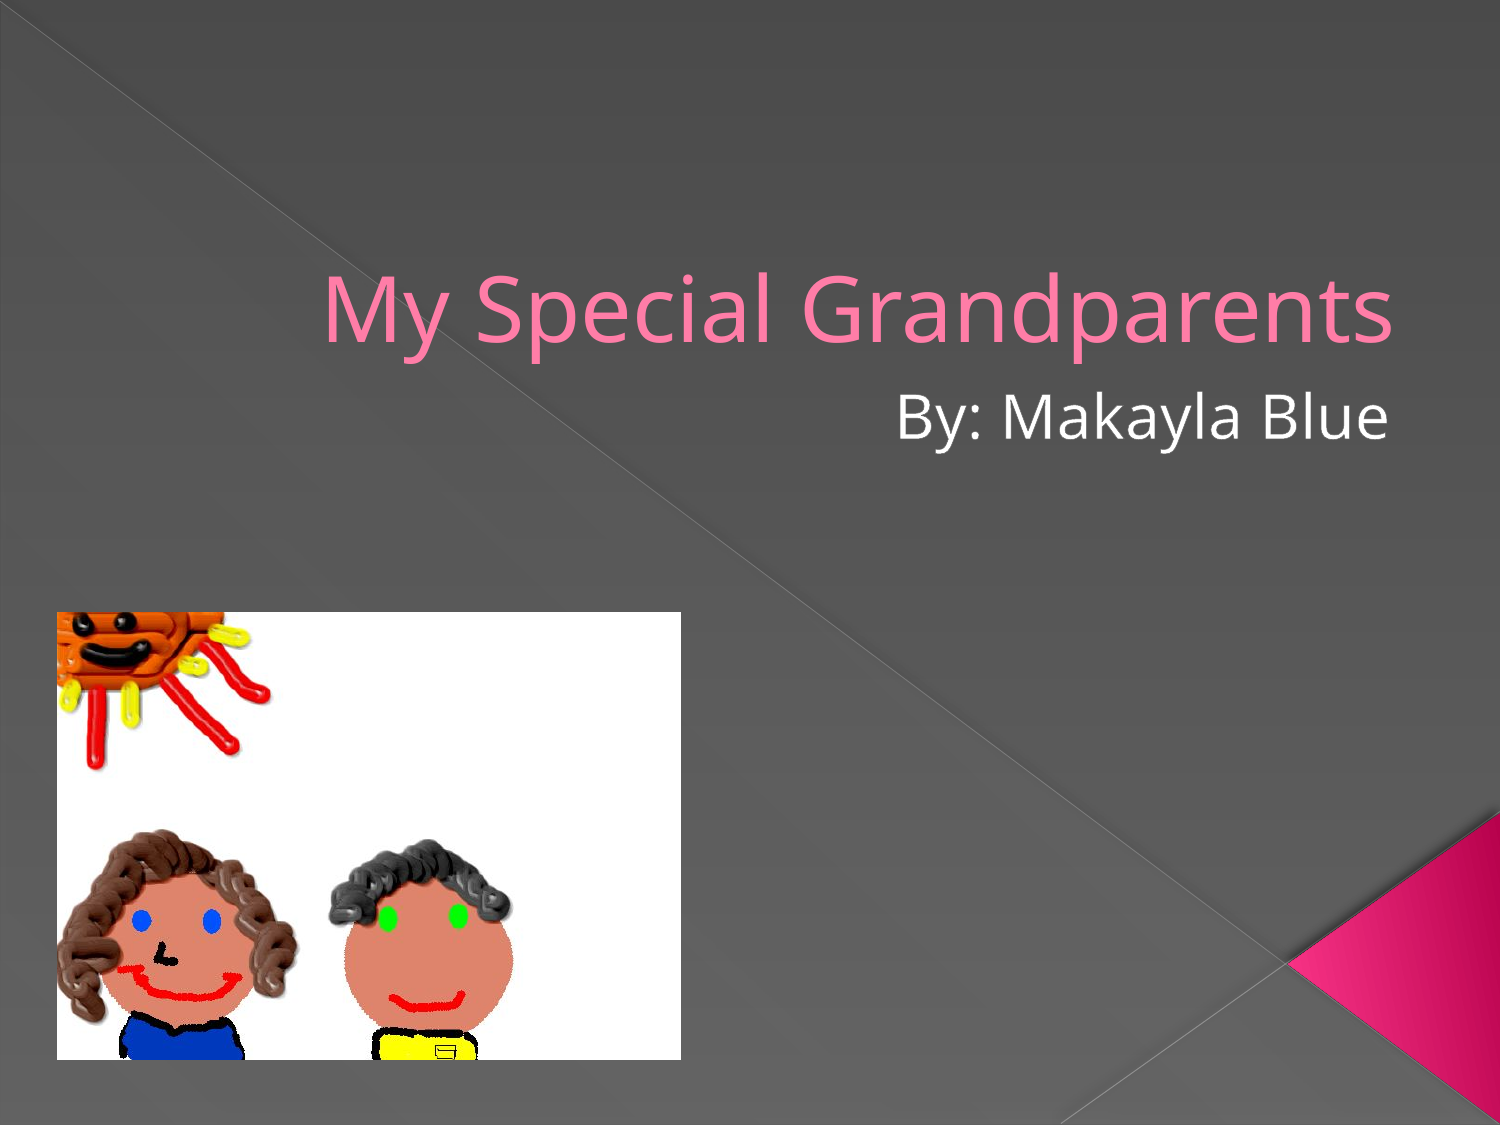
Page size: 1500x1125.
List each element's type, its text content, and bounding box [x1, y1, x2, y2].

subtitle By: Makayla Blue [88, 369, 1412, 657]
picture [57, 612, 681, 1060]
title My Special Grandparents [88, 127, 1412, 369]
